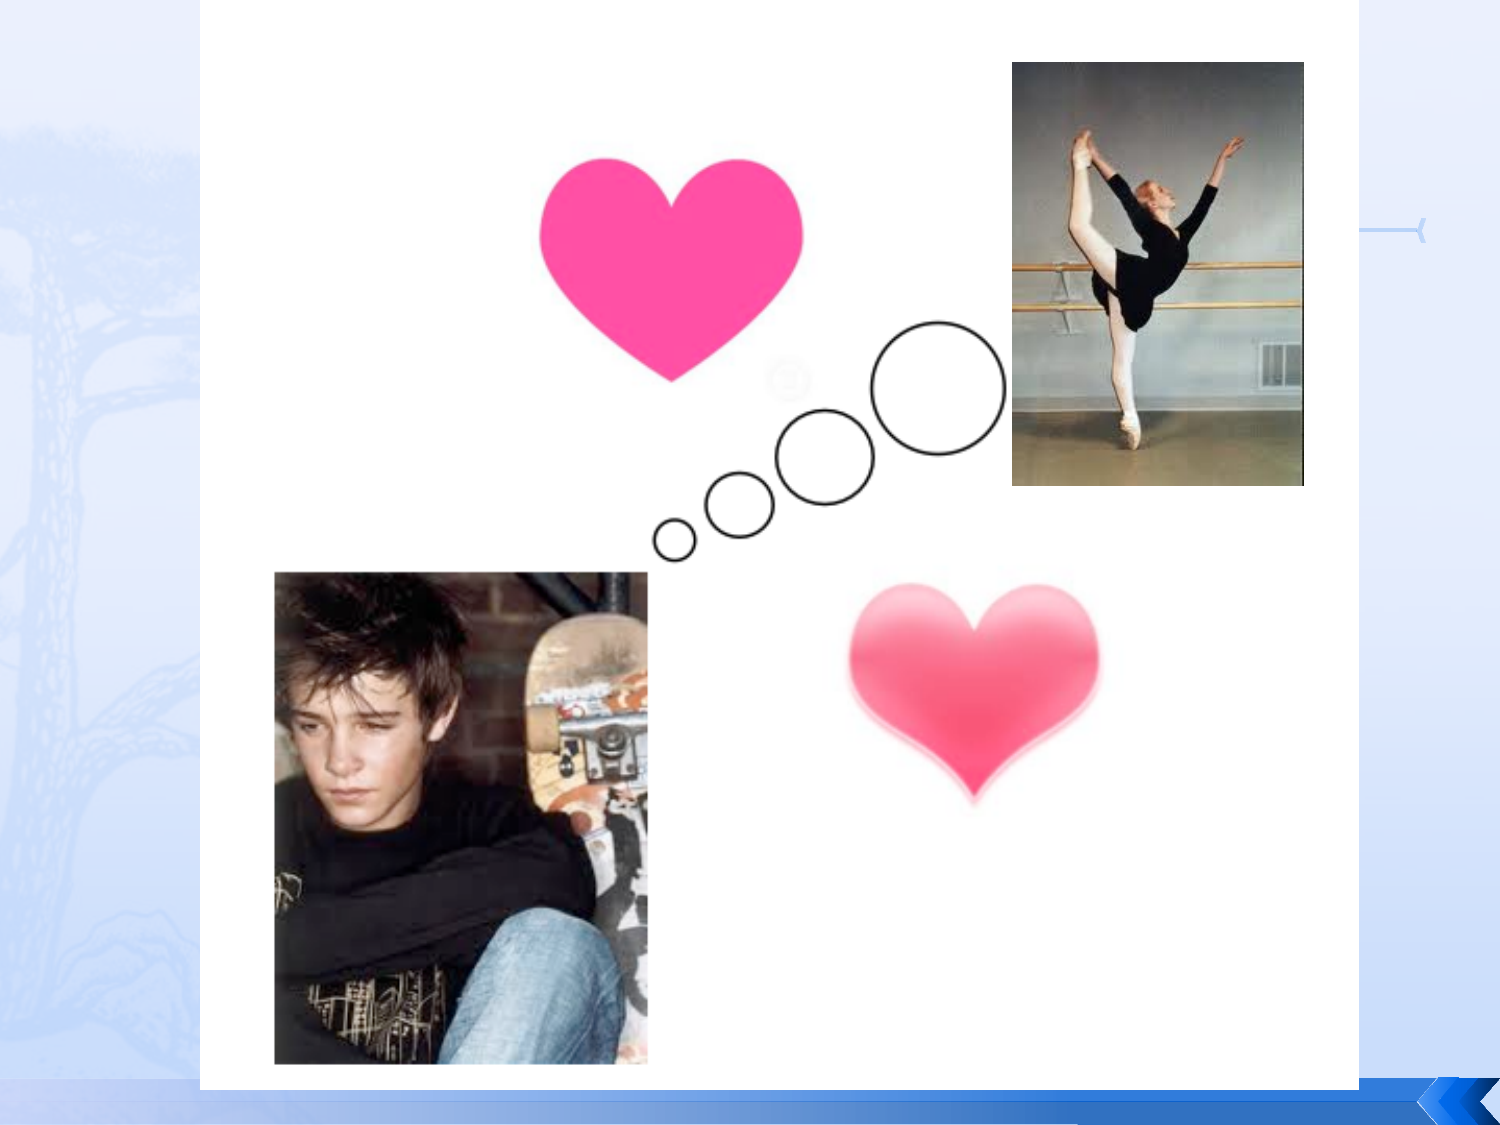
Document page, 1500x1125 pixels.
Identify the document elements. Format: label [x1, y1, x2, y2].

picture [199, 0, 1359, 1090]
